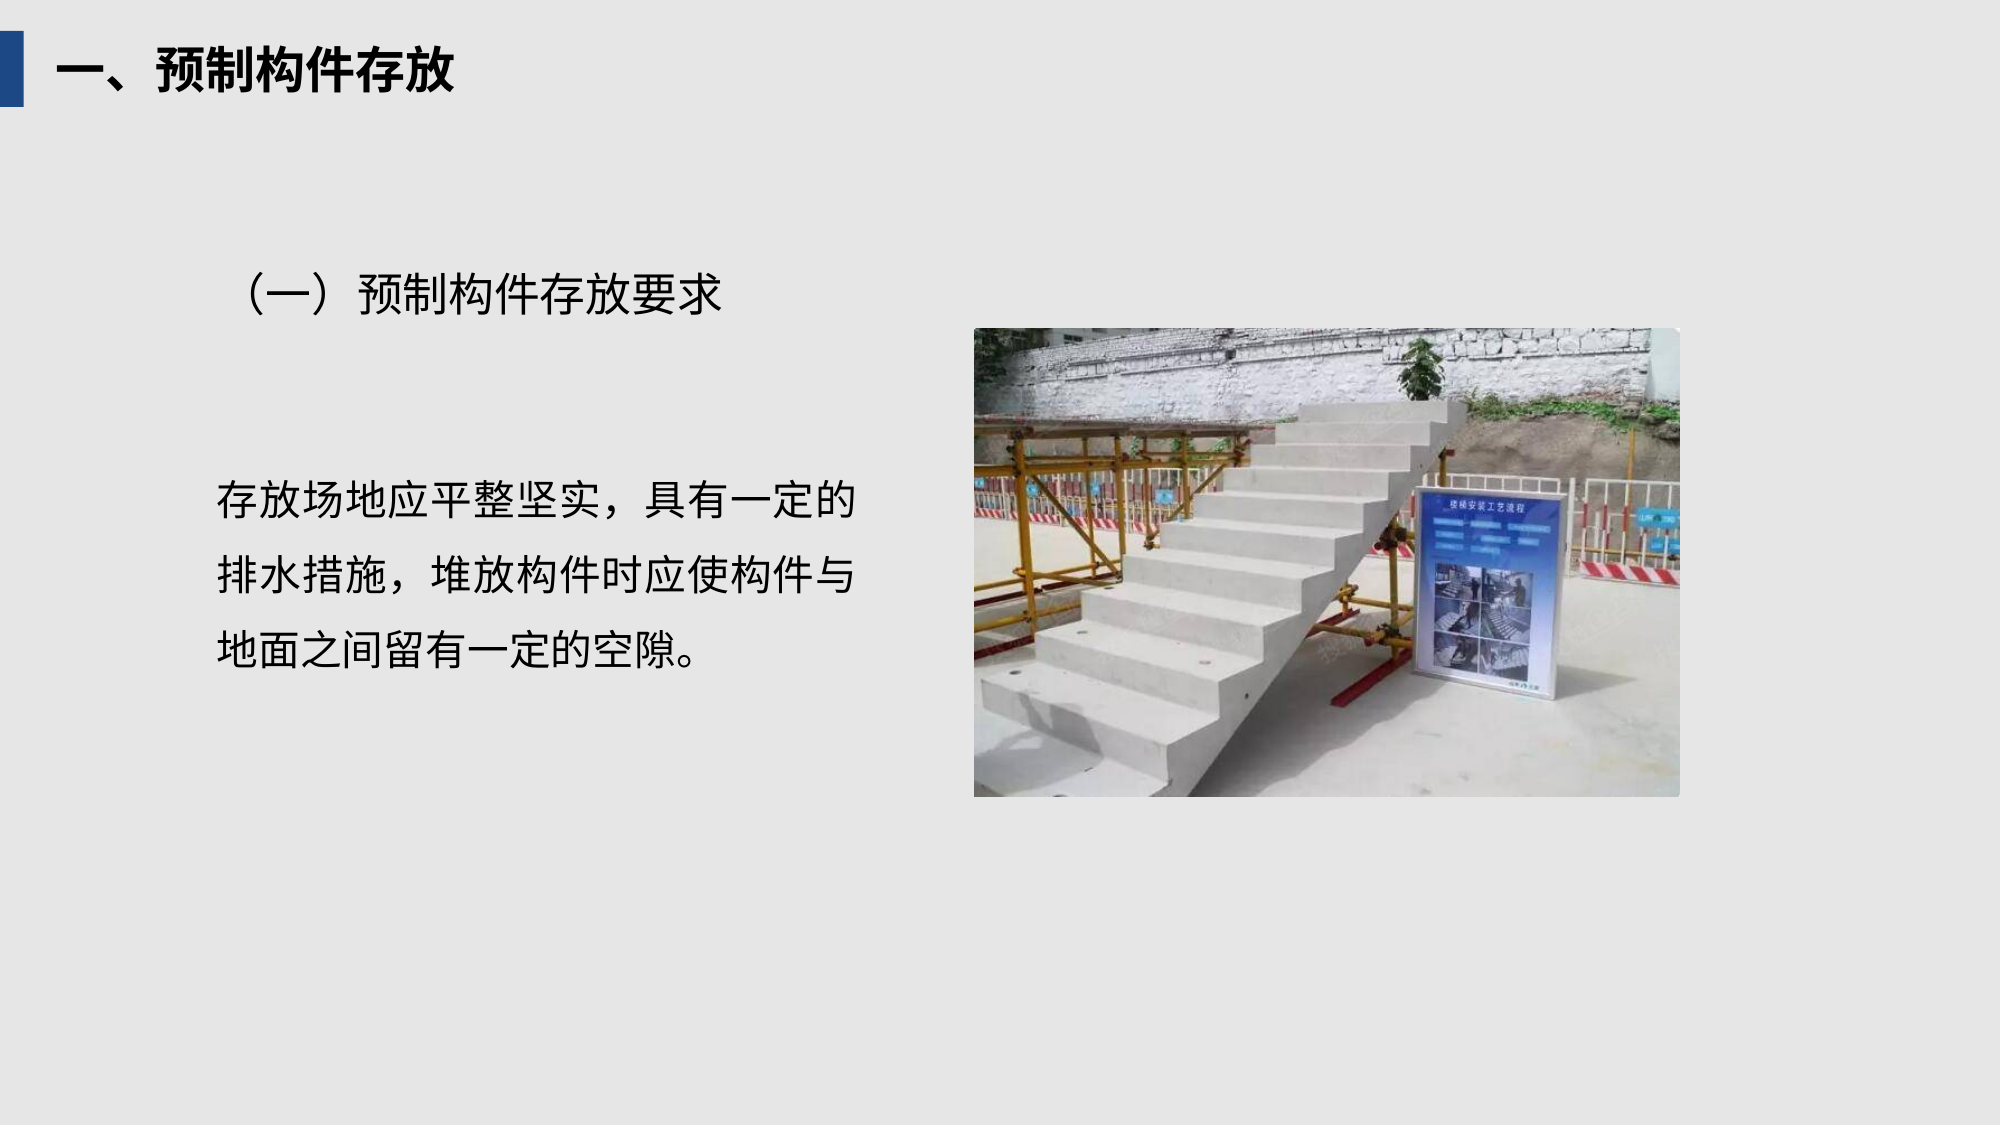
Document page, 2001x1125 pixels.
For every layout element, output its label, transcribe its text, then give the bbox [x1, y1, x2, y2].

text_box [0, 30, 24, 107]
picture [974, 328, 1680, 797]
text_box 一、预制构件存放 [40, 30, 471, 106]
text_box 存放场地应平整坚实，具有一定的排水措施，堆放构件时应使构件与地面之间留有一定的空隙。 [201, 441, 873, 682]
text_box （一）预制构件存放要求 [205, 257, 739, 328]
